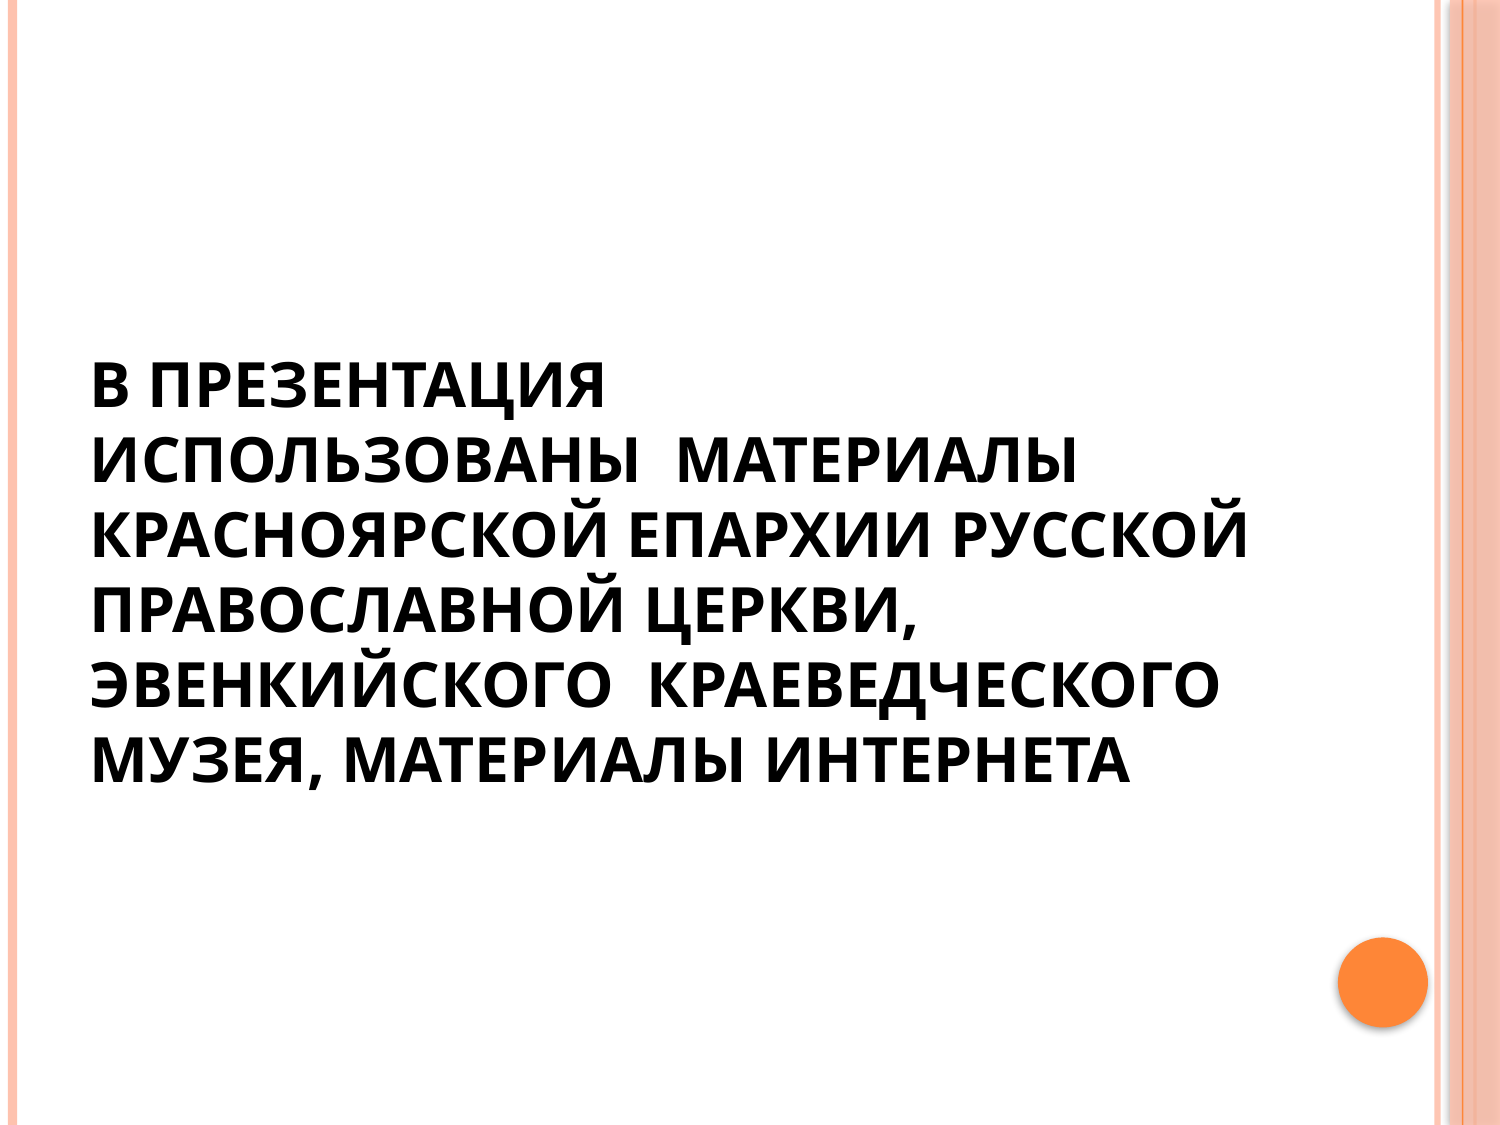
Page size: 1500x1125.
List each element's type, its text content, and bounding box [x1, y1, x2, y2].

title В презентация использованы материалы Красноярской епархии Русской Православной Церкви, Эвенкийского краеведческого музея, материалы Интернета [75, 45, 1412, 953]
